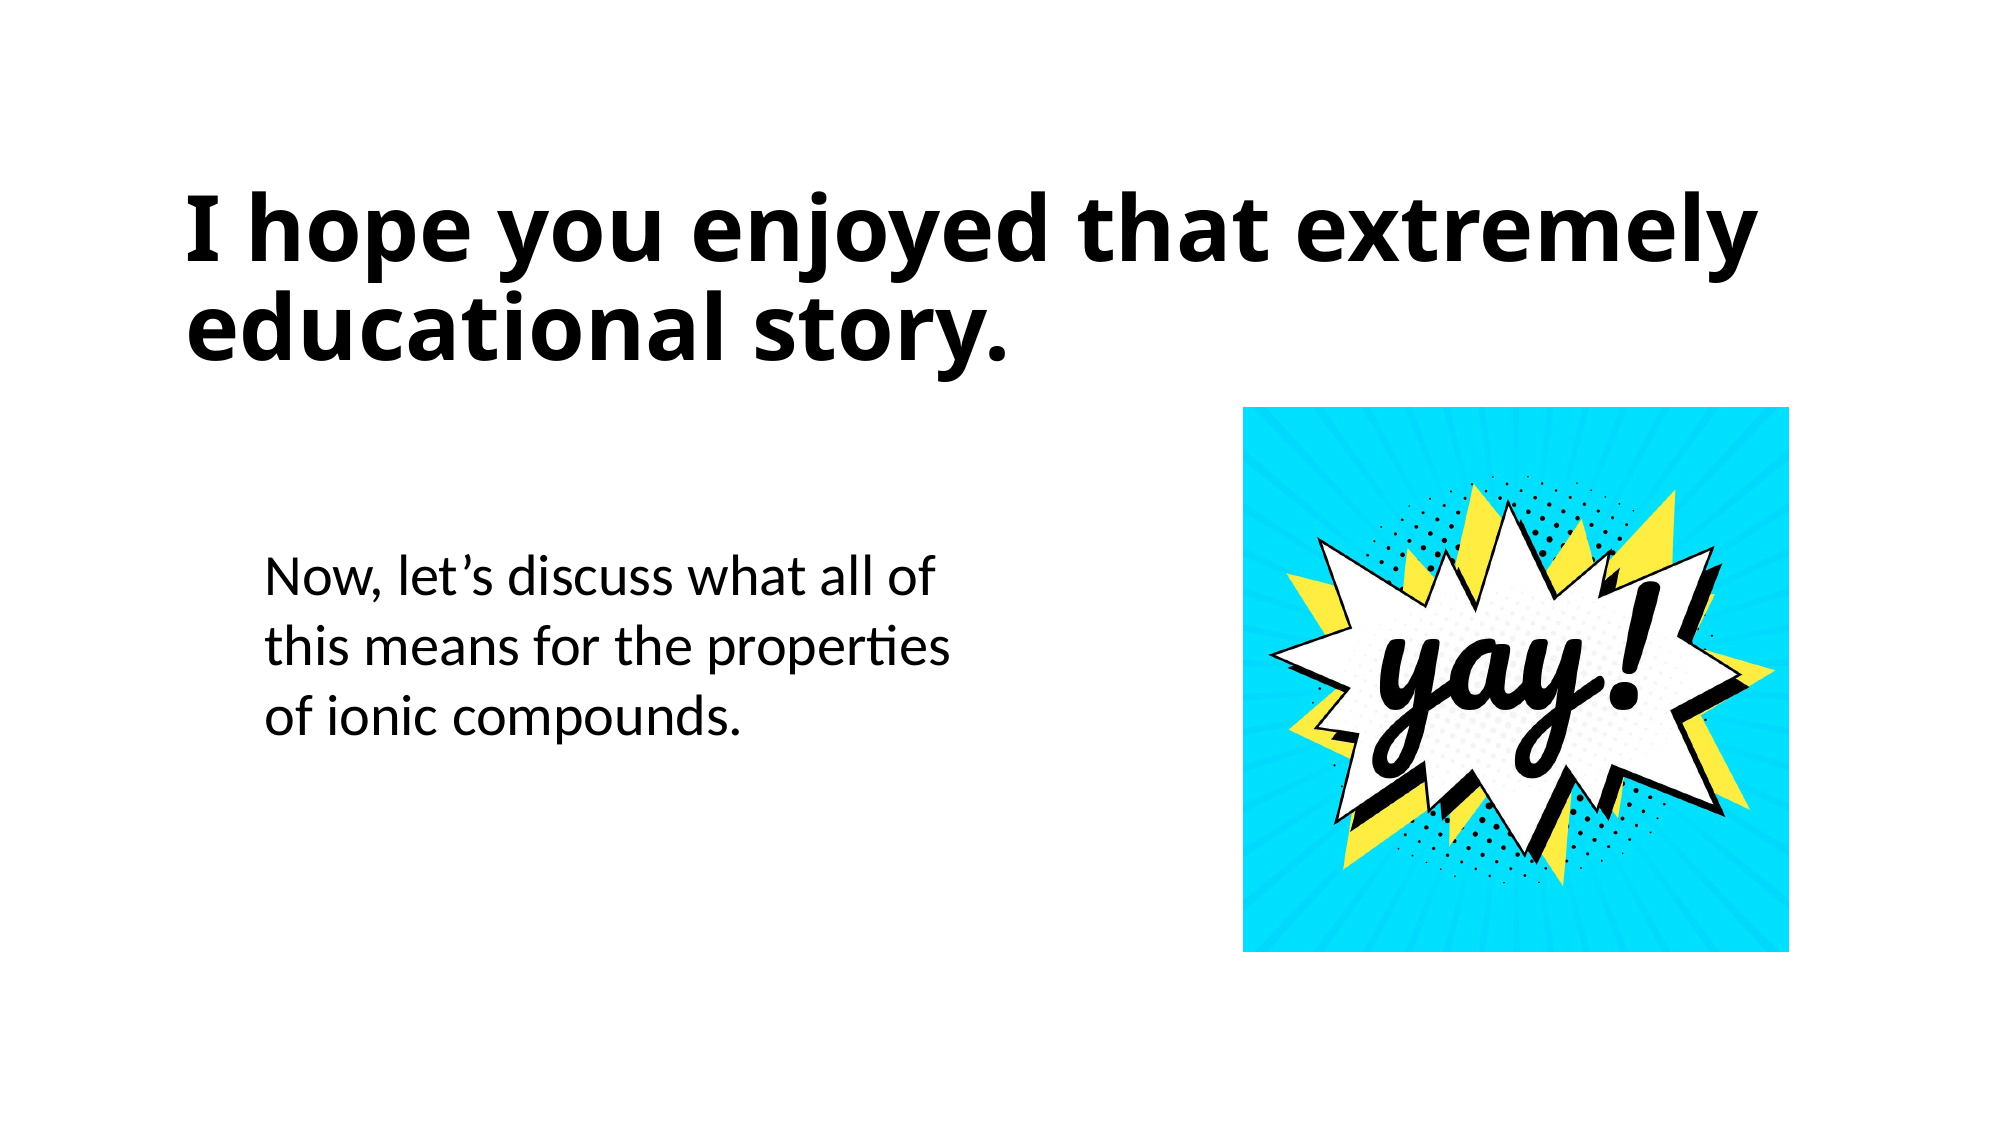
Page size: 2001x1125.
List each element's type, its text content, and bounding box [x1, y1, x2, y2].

picture [1243, 407, 1789, 953]
title I hope you enjoyed that extremely educational story. [170, 172, 1896, 391]
text_box Now, let’s discuss what all of this means for the properties of ionic compounds. [249, 529, 1000, 755]
